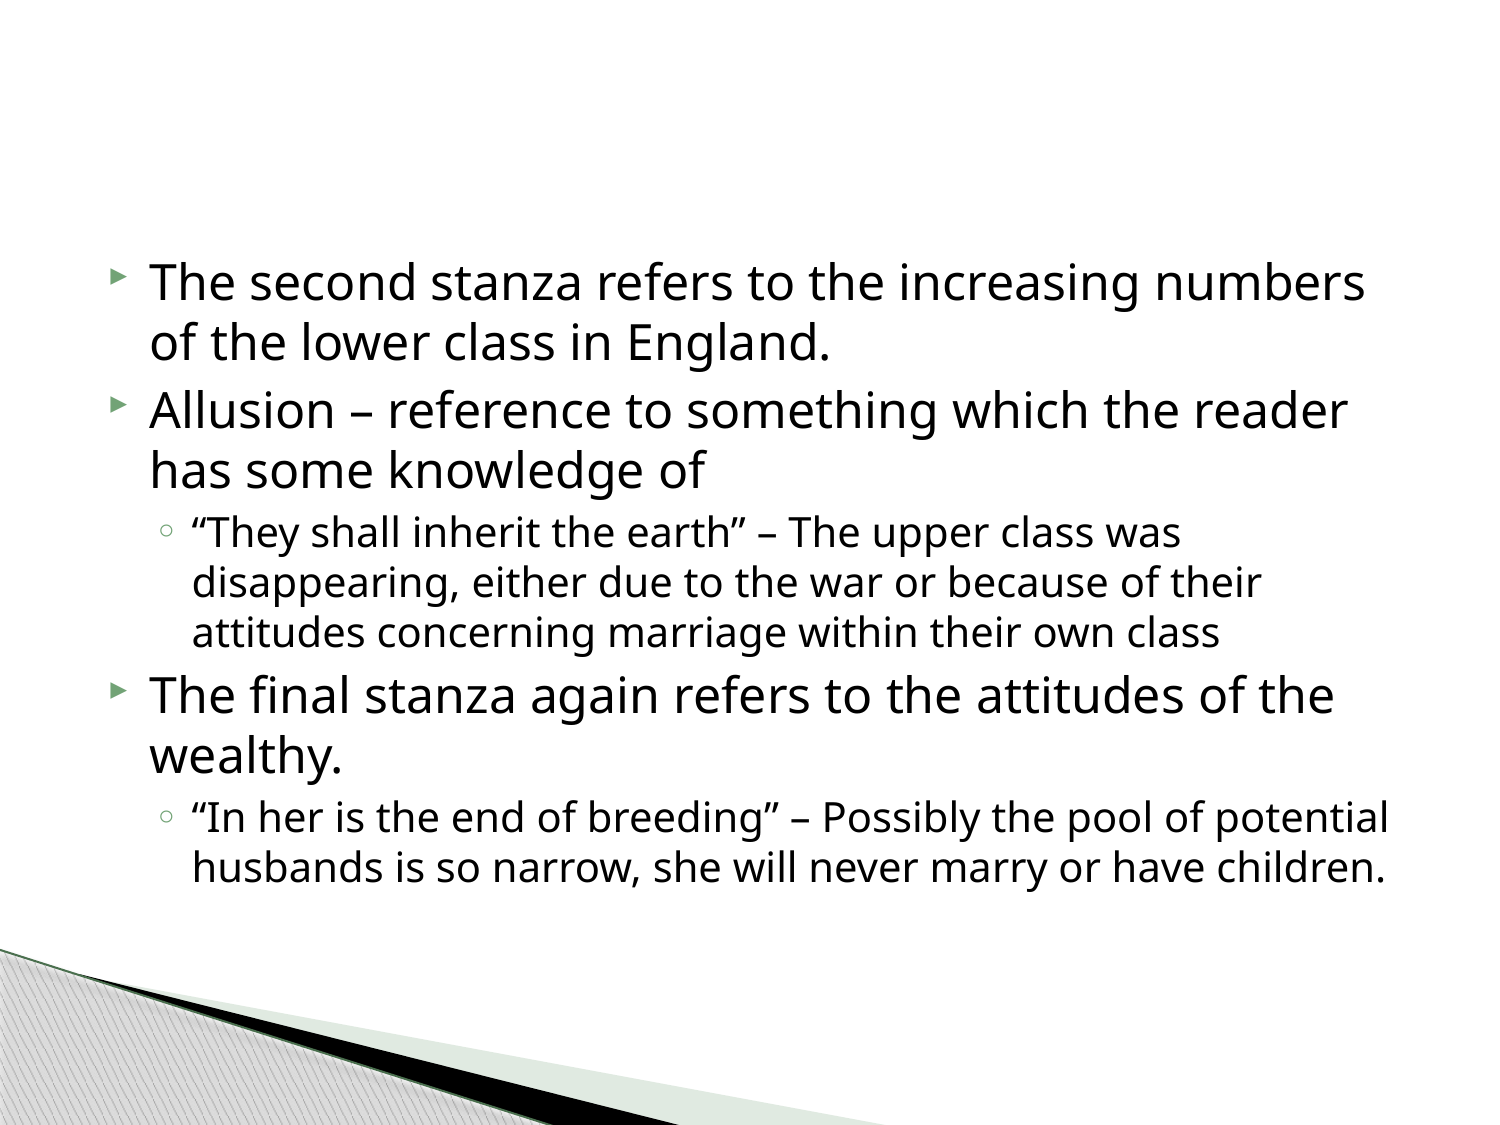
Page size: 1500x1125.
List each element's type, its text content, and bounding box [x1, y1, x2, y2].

list The second stanza refers to the increasing numbers of the lower class in England. Allusion – reference to something which the reader has some knowledge of “They shall inherit the earth” – The upper class was disappearing, either due to the war or because of their attitudes concerning marriage within their own class The final stanza again refers to the attitudes of the wealthy. “In her is the end of breeding” – Possibly the pool of potential husbands is so narrow, she will never marry or have children. [75, 243, 1425, 986]
